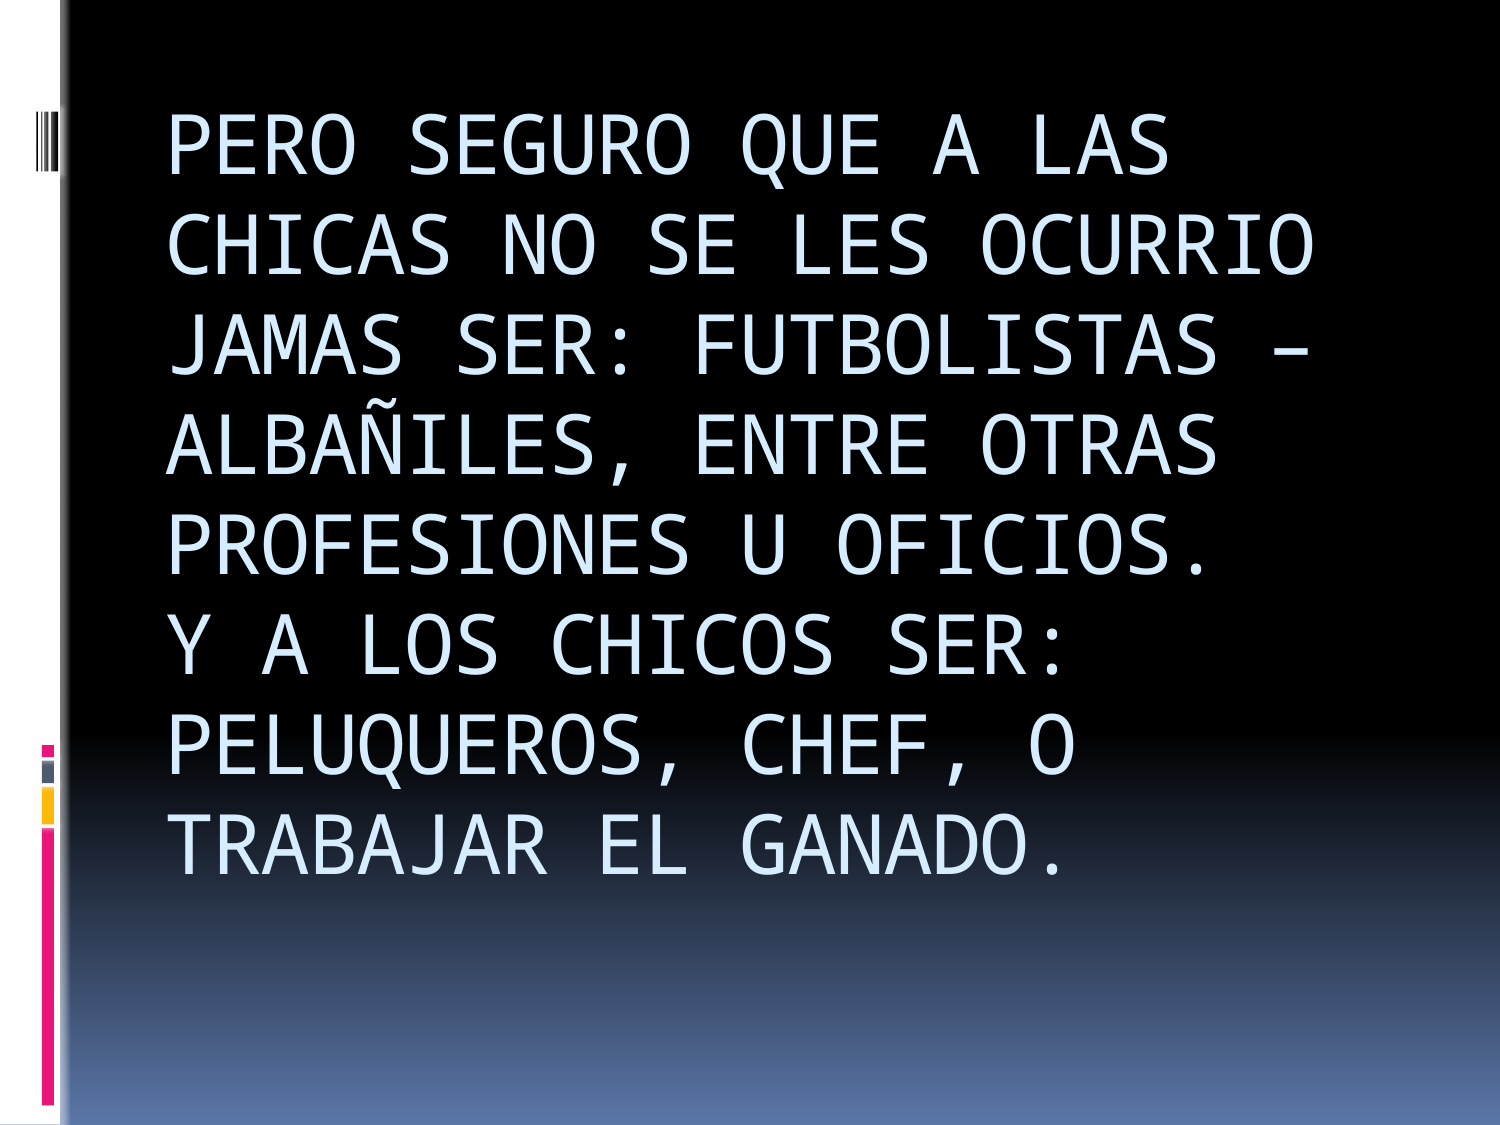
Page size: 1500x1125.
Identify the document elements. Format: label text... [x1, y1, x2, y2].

title PERO SEGURO QUE A LAS CHICAS NO SE LES OCURRIO JAMAS SER: FUTBOLISTAS – ALBAÑILES, ENTRE OTRAS PROFESIONES U OFICIOS. Y A LOS CHICOS SER: PELUQUEROS, CHEF, O TRABAJAR EL GANADO. [150, 83, 1425, 234]
